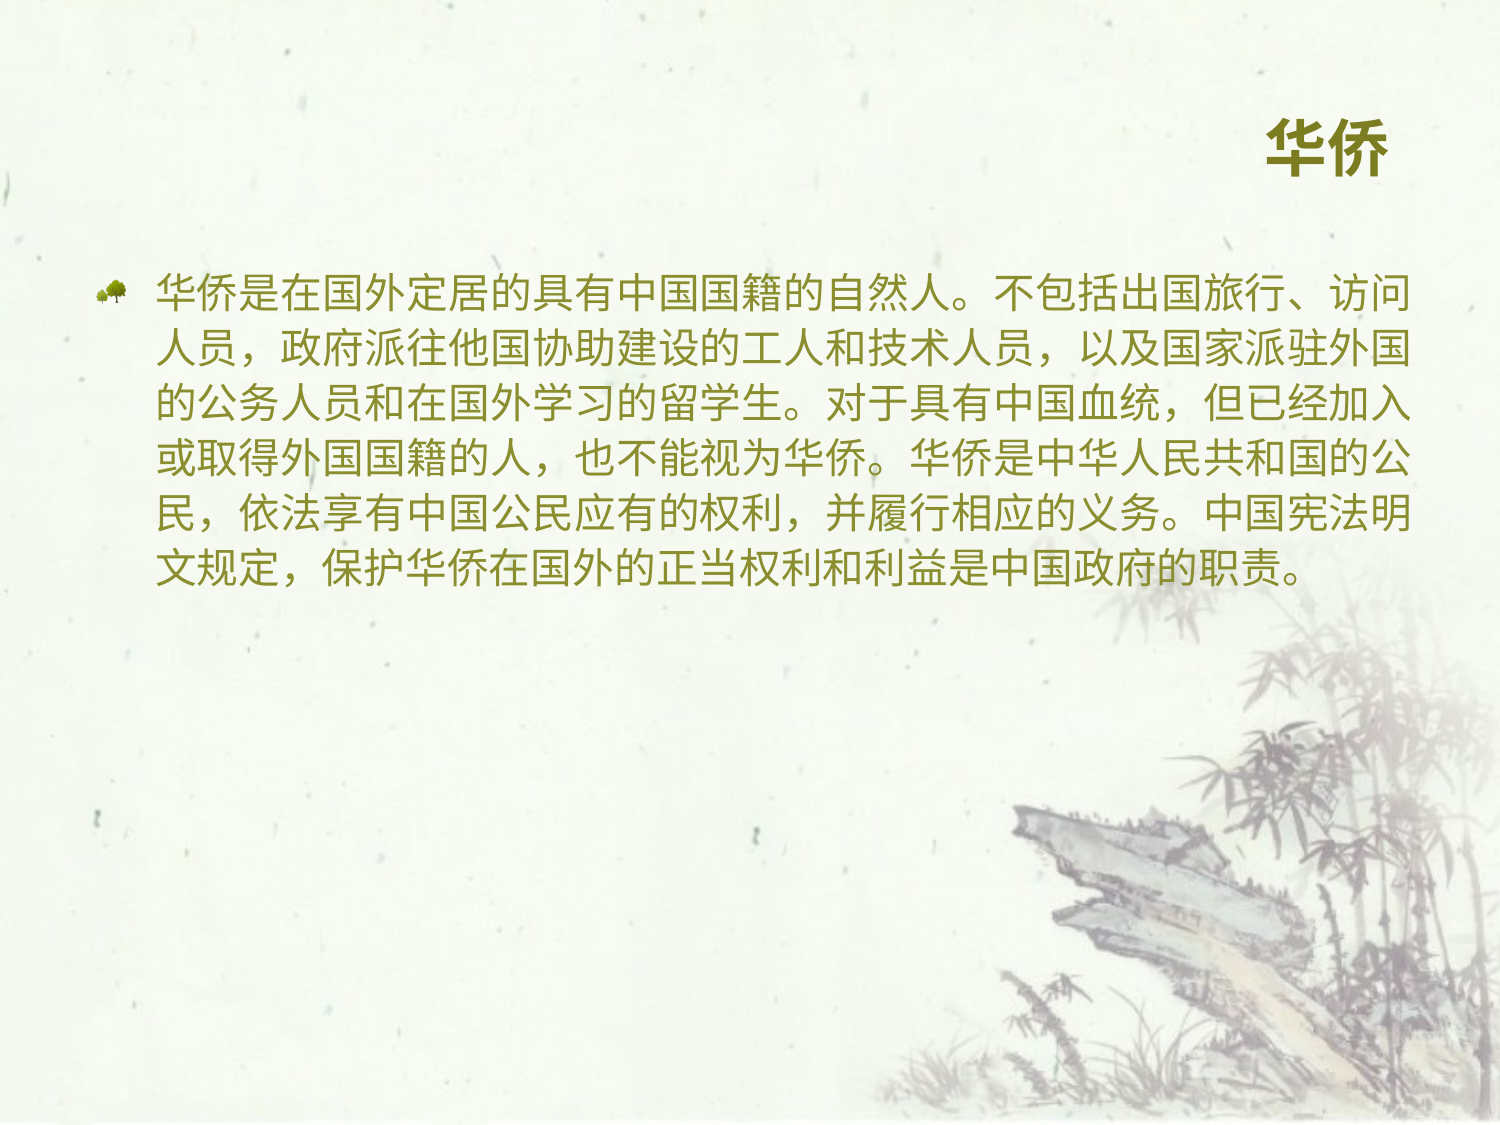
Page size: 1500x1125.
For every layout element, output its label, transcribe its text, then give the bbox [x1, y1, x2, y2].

picture [0, 0, 1500, 1125]
title 华侨 [496, 110, 1405, 226]
list 华侨是在国外定居的具有中国国籍的自然人。不包括出国旅行、访问人员，政府派往他国协助建设的工人和技术人员，以及国家派驻外国的公务人员和在国外学习的留学生。对于具有中国血统，但已经加入或取得外国国籍的人，也不能视为华侨。华侨是中华人民共和国的公民，依法享有中国公民应有的权利，并履行相应的义务。中国宪法明文规定，保护华侨在国外的正当权利和利益是中国政府的职责。 [81, 254, 1428, 1076]
